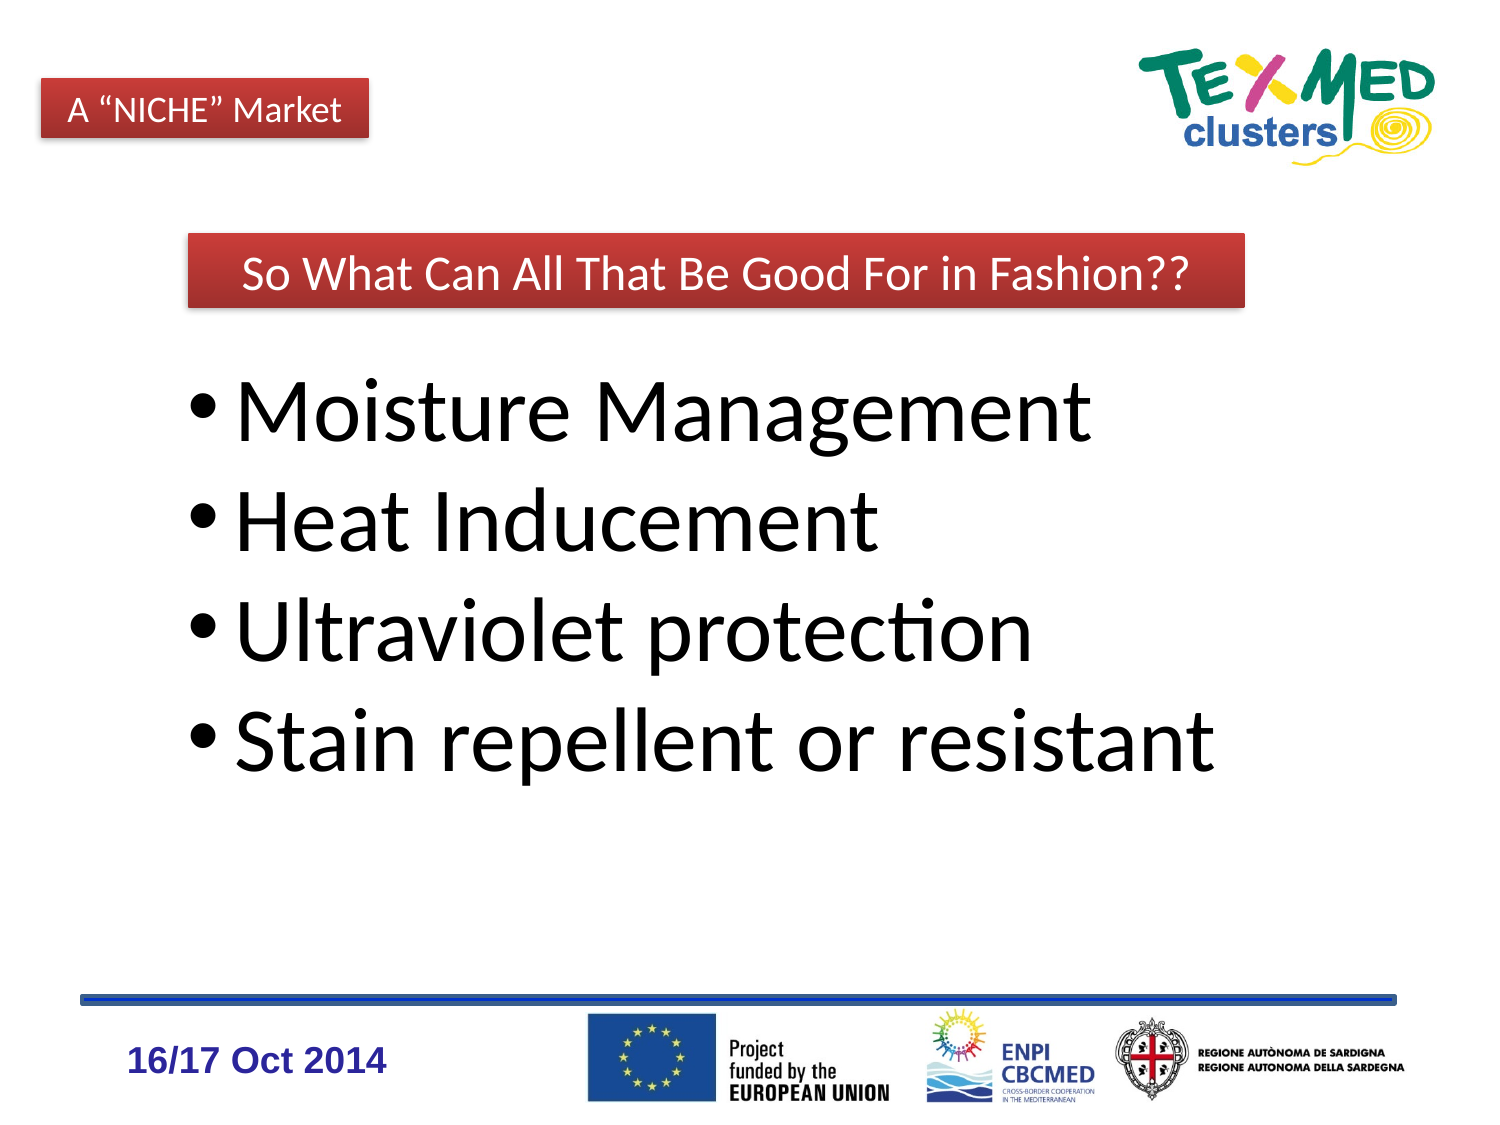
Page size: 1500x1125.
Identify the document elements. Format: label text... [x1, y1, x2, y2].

picture [585, 1012, 891, 1103]
text_box Moisture Management Heat Inducement Ultraviolet protection Stain repellent or resistant [172, 342, 1260, 933]
text_box So What Can All That Be Good For in Fashion?? [188, 233, 1245, 308]
text_box A “NICHE” Market [41, 78, 369, 138]
text_box [80, 994, 1397, 1006]
text_box 16/17 Oct 2014 [112, 1028, 491, 1088]
picture [925, 1007, 1095, 1103]
picture [1113, 1014, 1407, 1103]
picture [1129, 34, 1442, 176]
